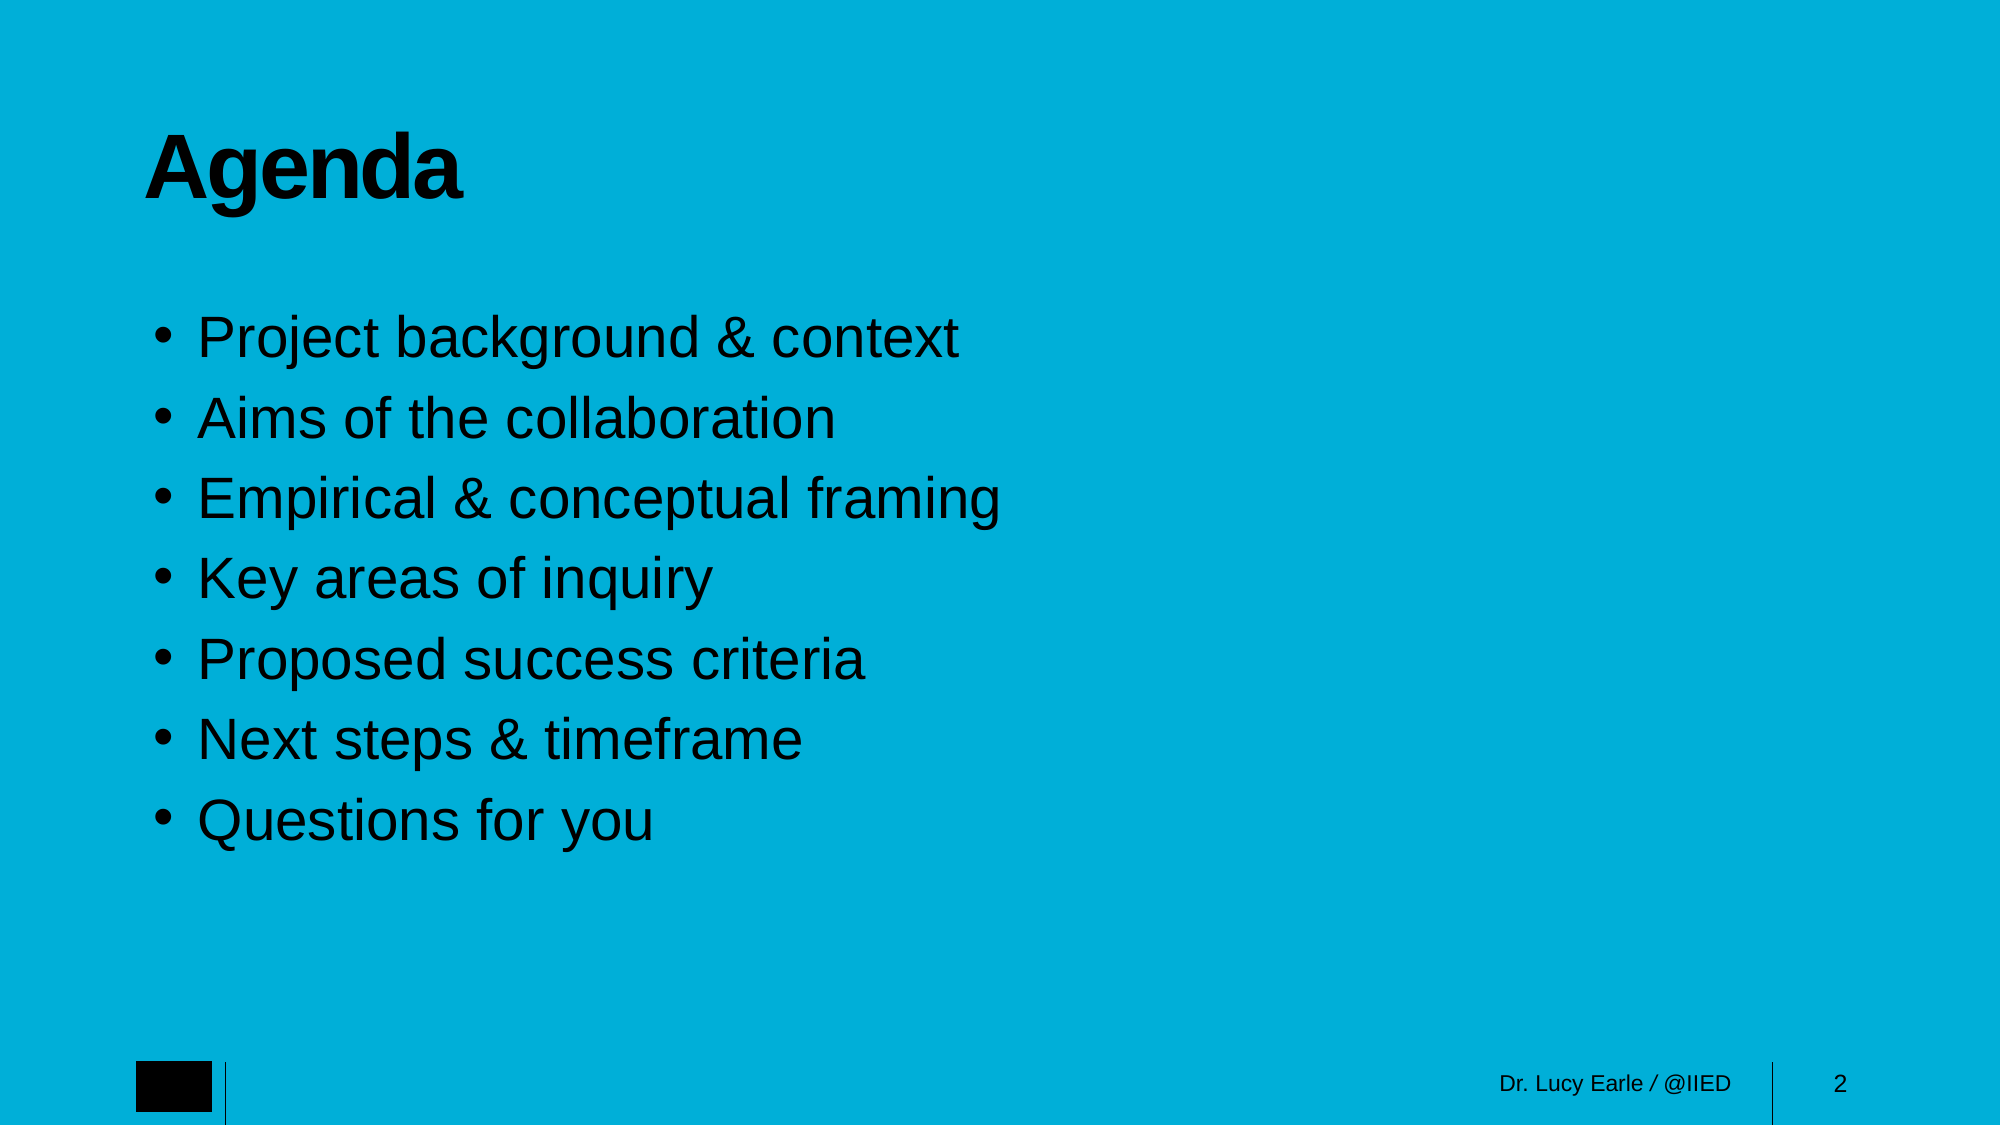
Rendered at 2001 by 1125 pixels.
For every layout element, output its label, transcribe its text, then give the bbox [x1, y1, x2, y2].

list Project background & context Aims of the collaboration Empirical & conceptual framing Key areas of inquiry Proposed success criteria Next steps & timeframe Questions for you [137, 299, 1863, 1014]
title Agenda [137, 59, 1863, 278]
slide_number 2 [1774, 1052, 1863, 1113]
